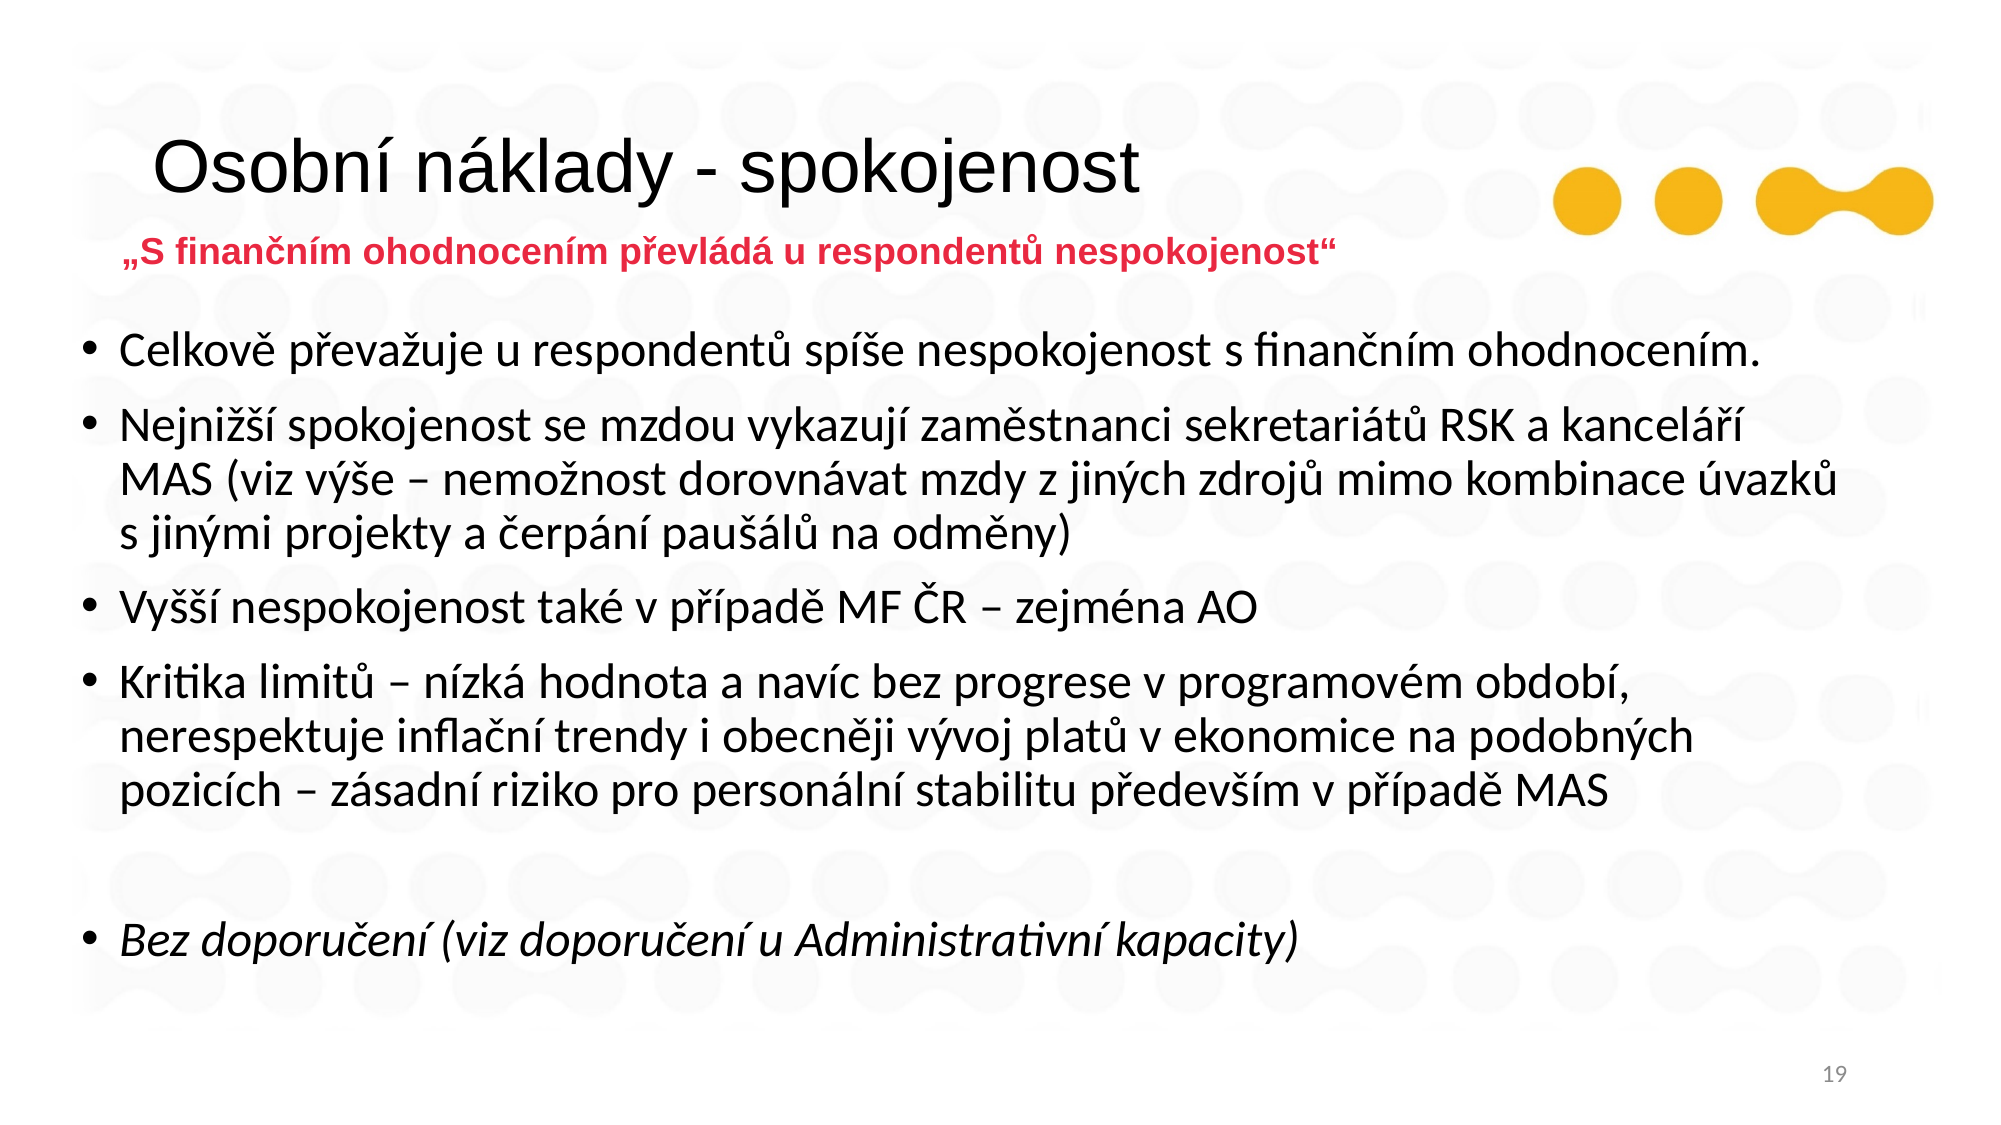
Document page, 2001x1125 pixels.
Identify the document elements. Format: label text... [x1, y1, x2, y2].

slide_number 19 [1412, 1042, 1863, 1103]
list Celkově převažuje u respondentů spíše nespokojenost s finančním ohodnocením. Nejnižší spokojenost se mzdou vykazují zaměstnanci sekretariátů RSK a kanceláří MAS (viz výše – nemožnost dorovnávat mzdy z jiných zdrojů mimo kombinace úvazků s jinými projekty a čerpání paušálů na odměny) Vyšší nespokojenost také v případě MF ČR – zejména AO Kritika limitů – nízká hodnota a navíc bez progrese v programovém období, nerespektuje inflační trendy i obecněji vývoj platů v ekonomice na podobných pozicích – zásadní riziko pro personální stabilitu především v případě MAS Bez doporučení (viz doporučení u Administrativní kapacity) [66, 315, 1863, 1014]
text_box „S finančním ohodnocením převládá u respondentů nespokojenost“ [106, 220, 1611, 280]
picture [100, 70, 1943, 1004]
title Osobní náklady - spokojenost [137, 59, 1863, 278]
